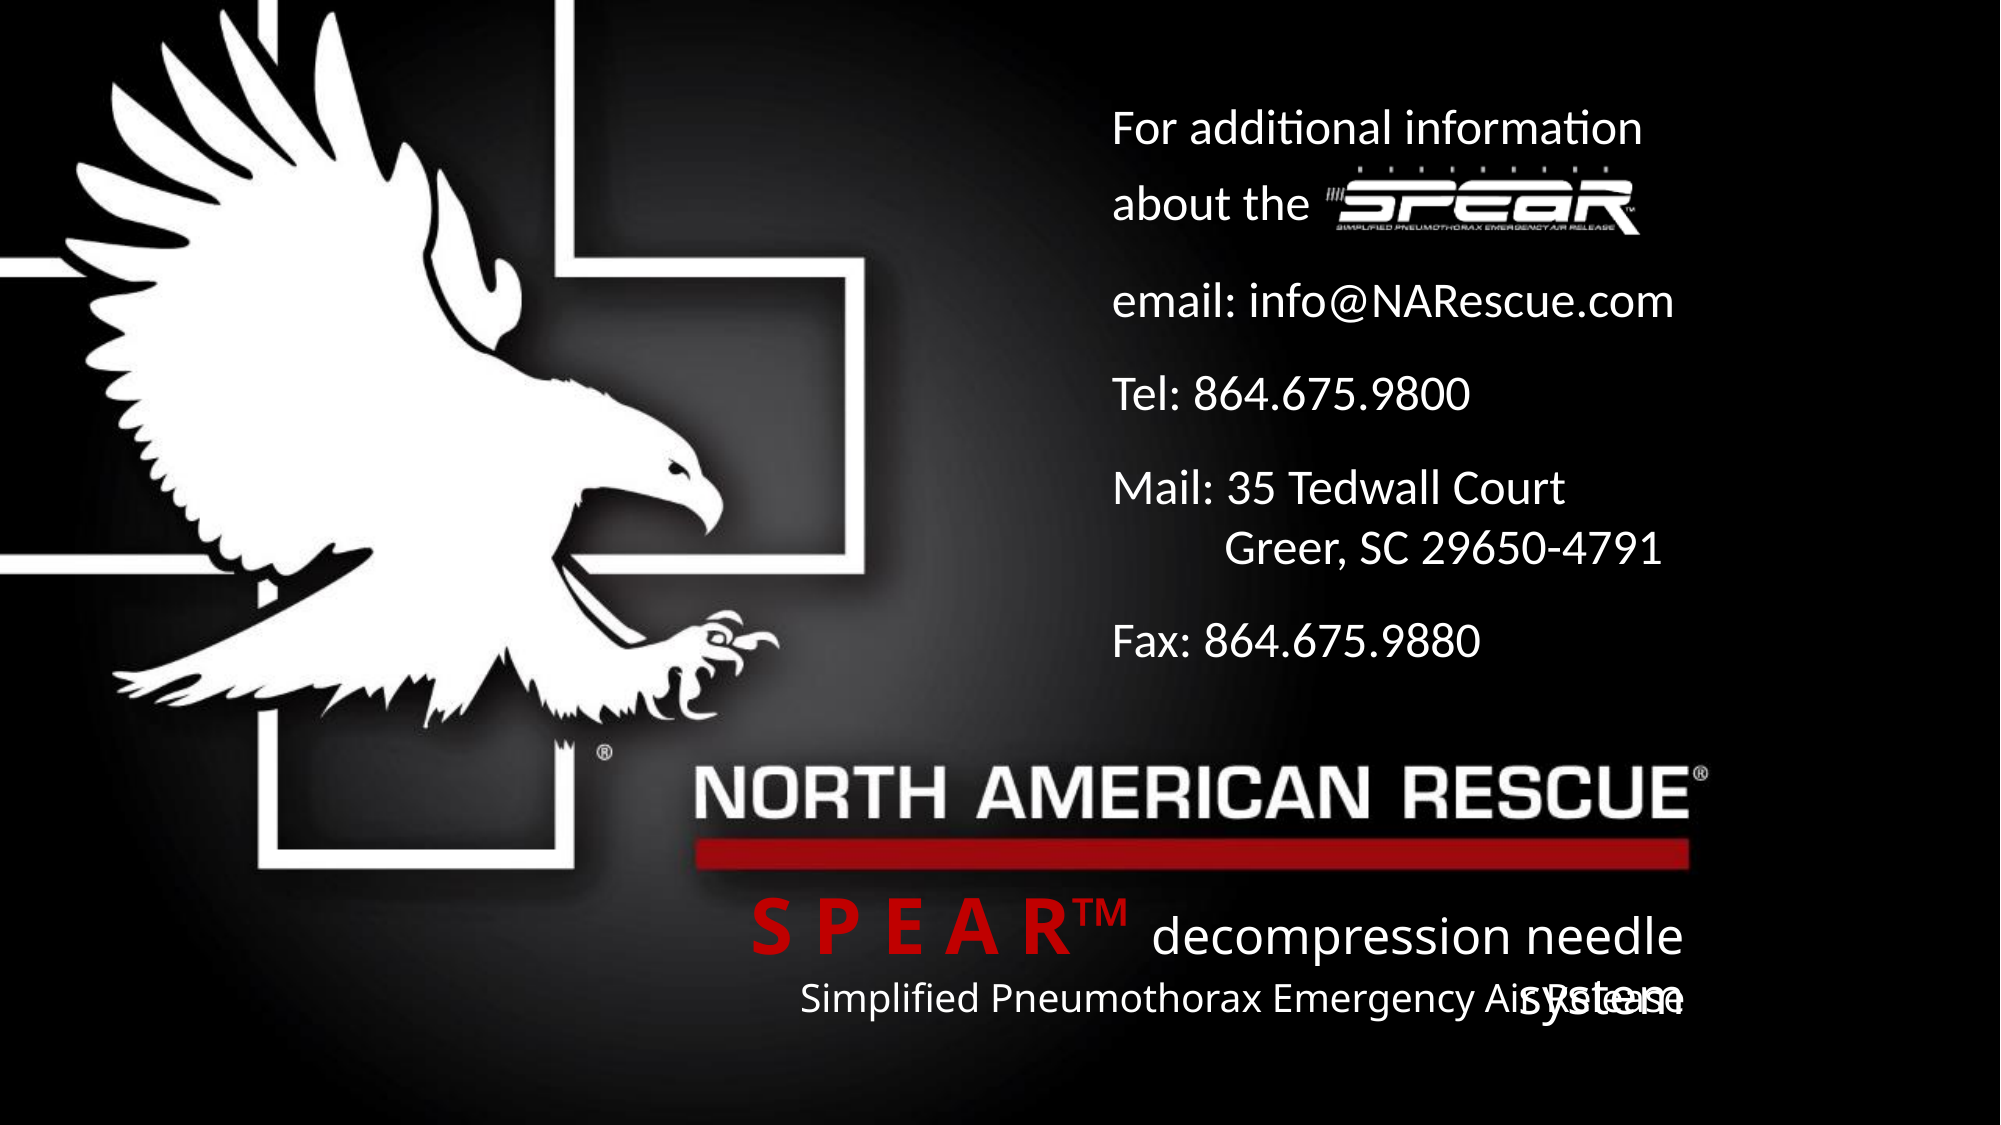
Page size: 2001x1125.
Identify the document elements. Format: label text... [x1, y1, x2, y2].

list S P E A R™ decompression needle system [585, 879, 1686, 951]
picture [0, 0, 2000, 1125]
text_box For additional information about the email: info@NARescue.com Tel: 864.675.9800 Mail: 35 Tedwall Court Greer, SC 29650-4791 Fax: 864.675.9880 [1097, 86, 1691, 675]
list Simplified Pneumothorax Emergency Air Release [661, 971, 1686, 1041]
